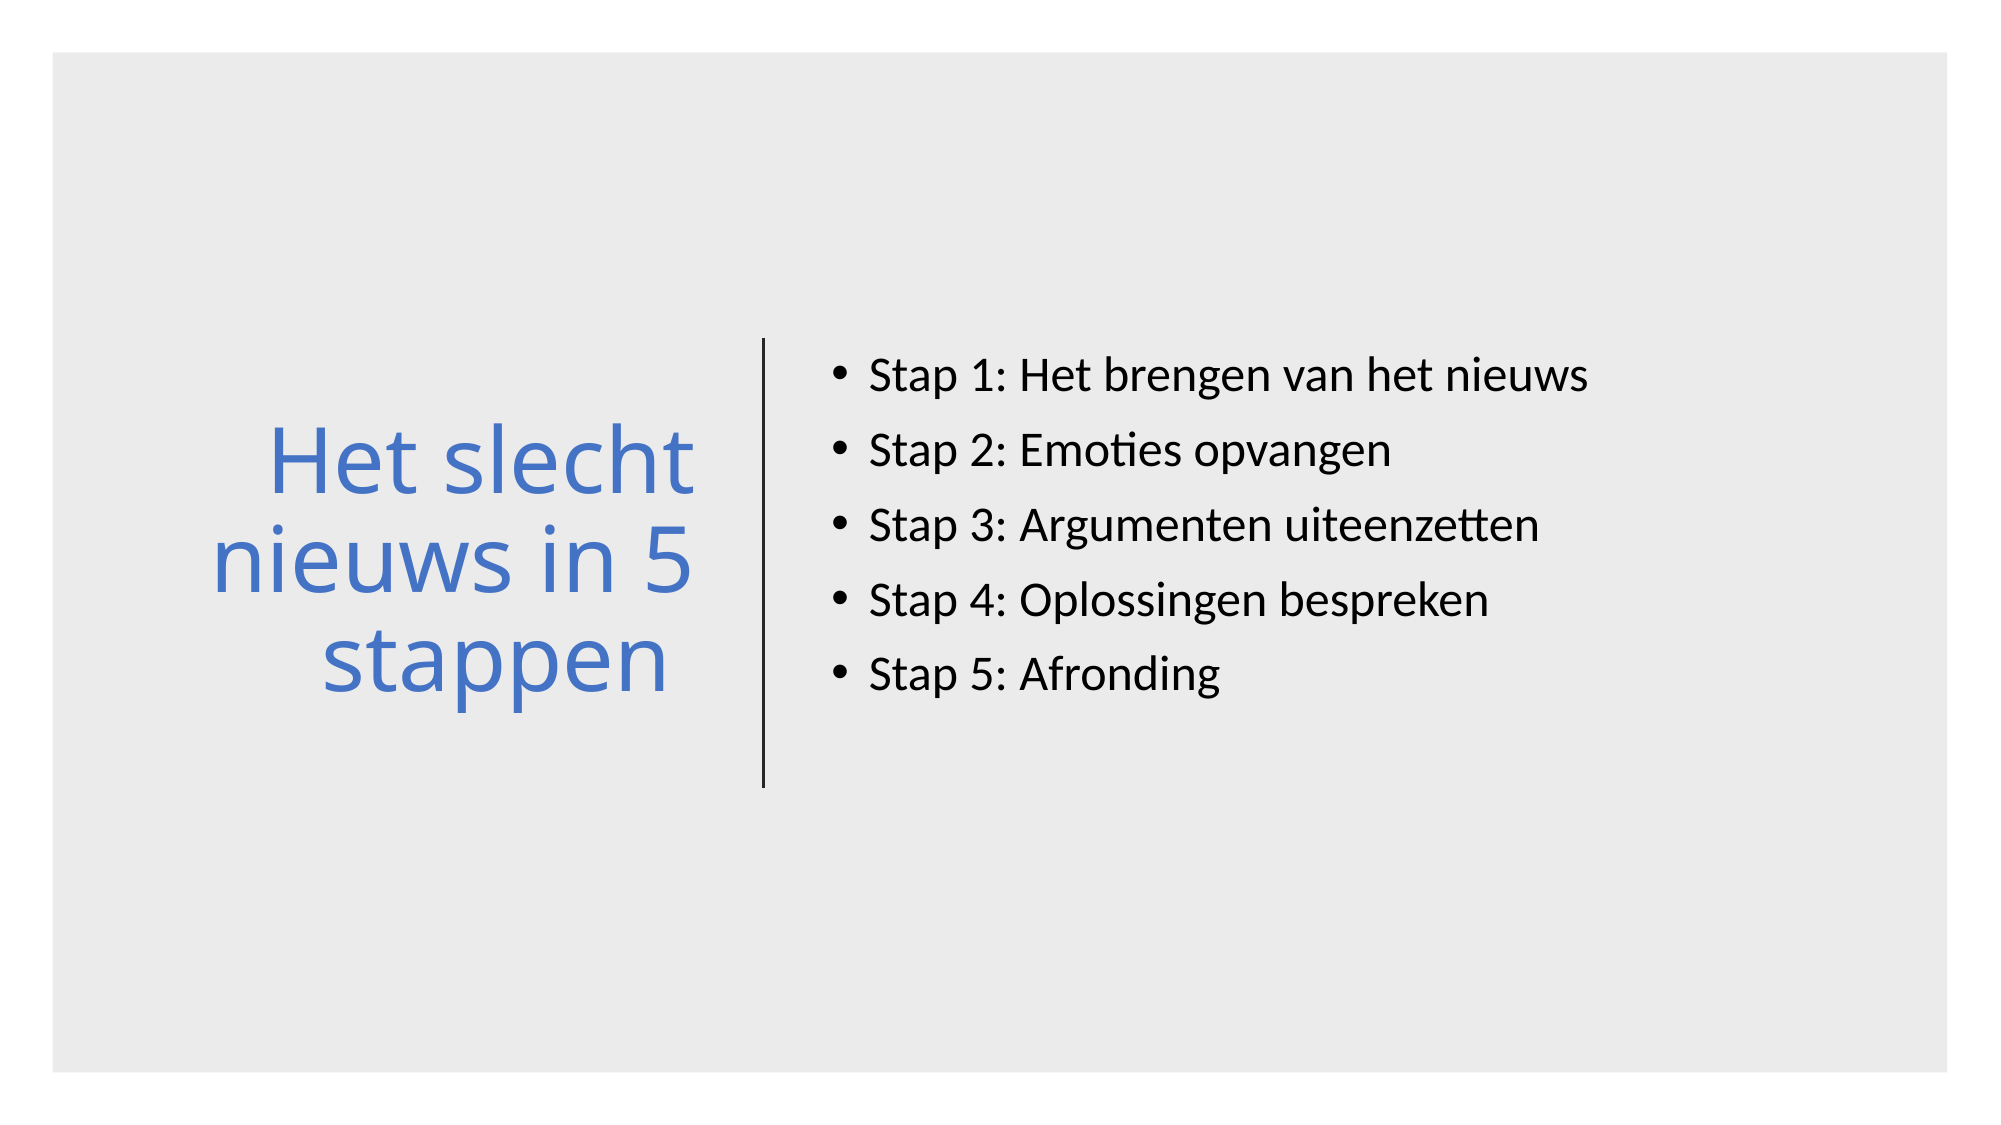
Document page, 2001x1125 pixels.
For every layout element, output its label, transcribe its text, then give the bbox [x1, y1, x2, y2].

title Het slecht nieuws in 5 stappen [137, 158, 711, 967]
list Stap 1: Het brengen van het nieuws Stap 2: Emoties opvangen Stap 3: Argumenten uiteenzetten Stap 4: Oplossingen bespreken Stap 5: Afronding [816, 158, 1863, 967]
text_box [52, 51, 1948, 1073]
